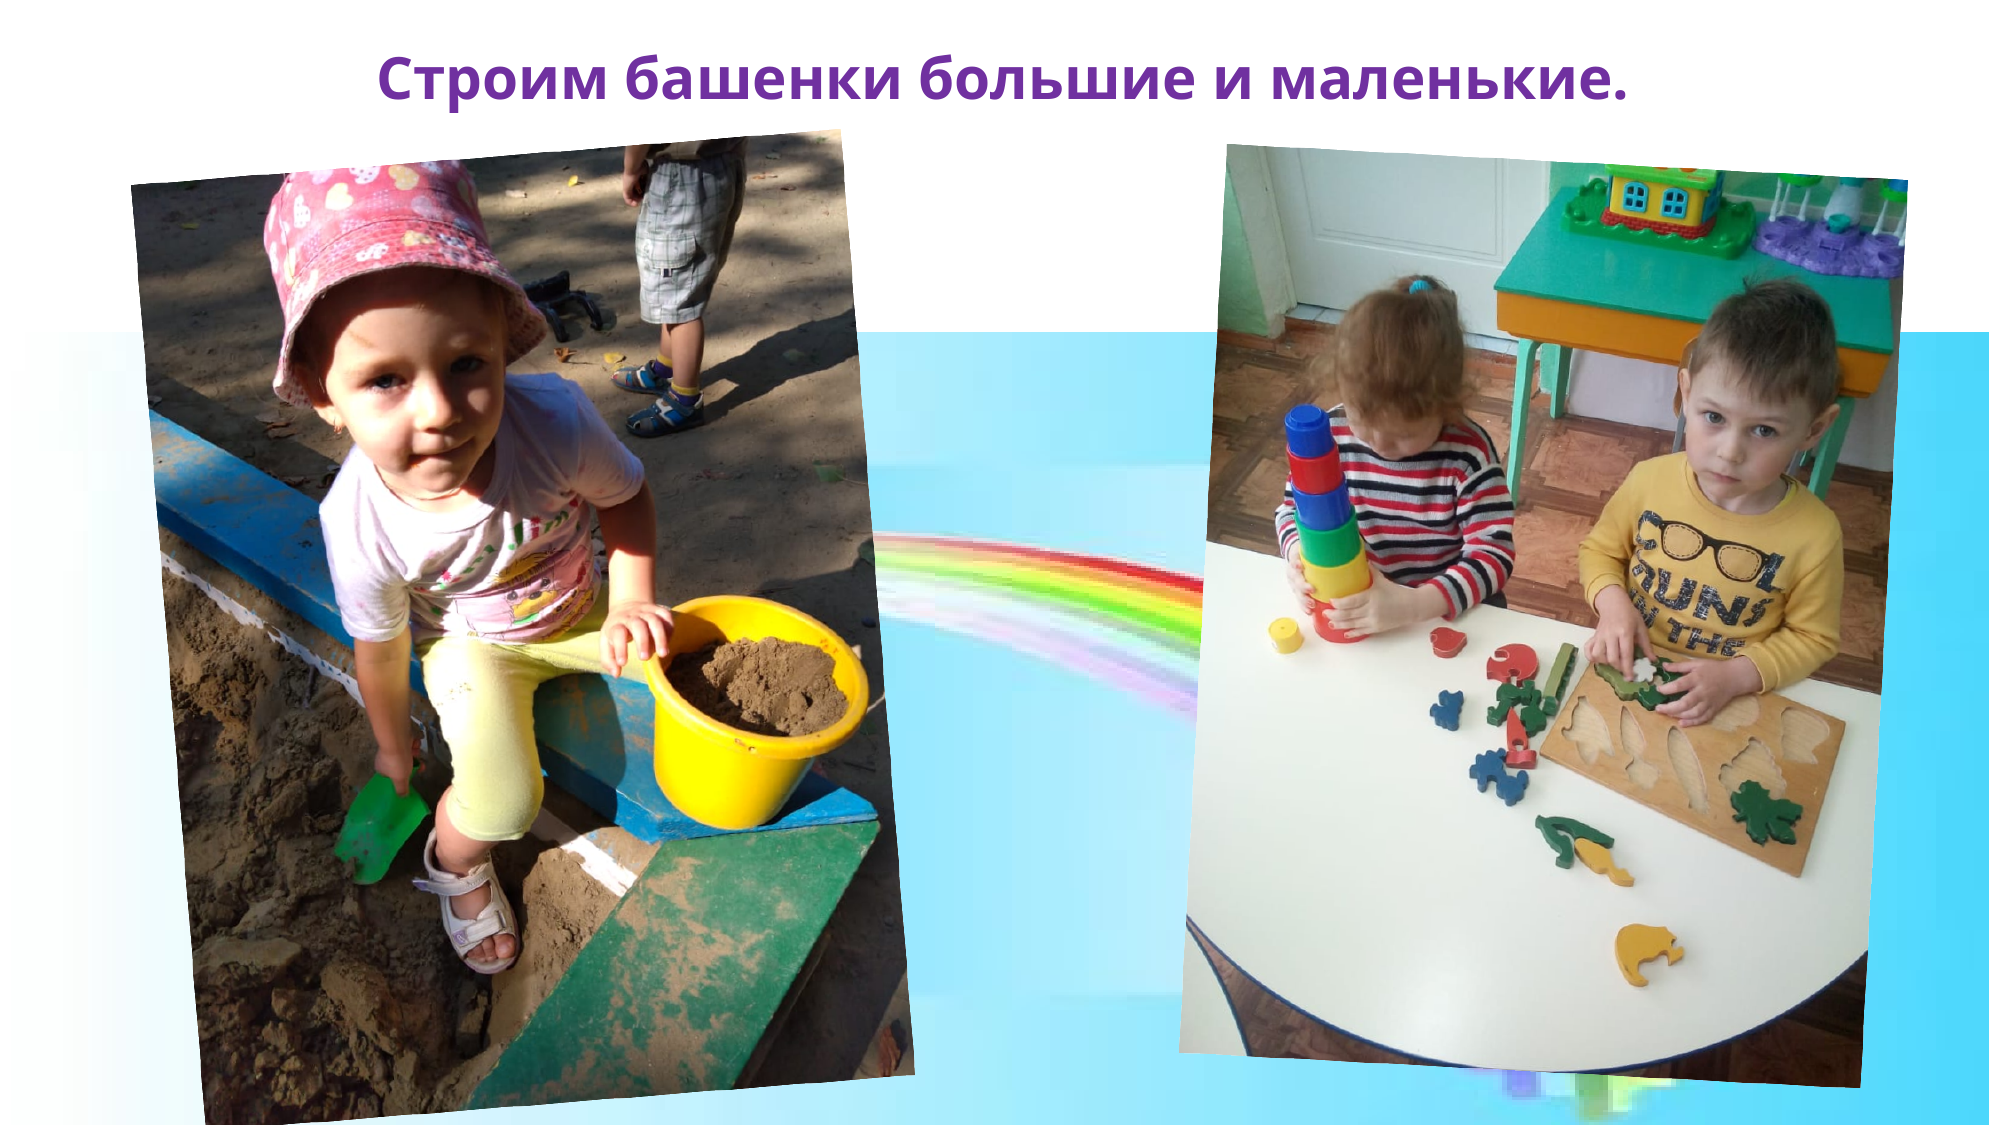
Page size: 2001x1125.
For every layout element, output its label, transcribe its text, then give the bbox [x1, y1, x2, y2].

title Строим башенки большие и маленькие. [140, 0, 1866, 190]
picture [1895, 180, 1907, 187]
picture [11, 130, 1989, 1125]
